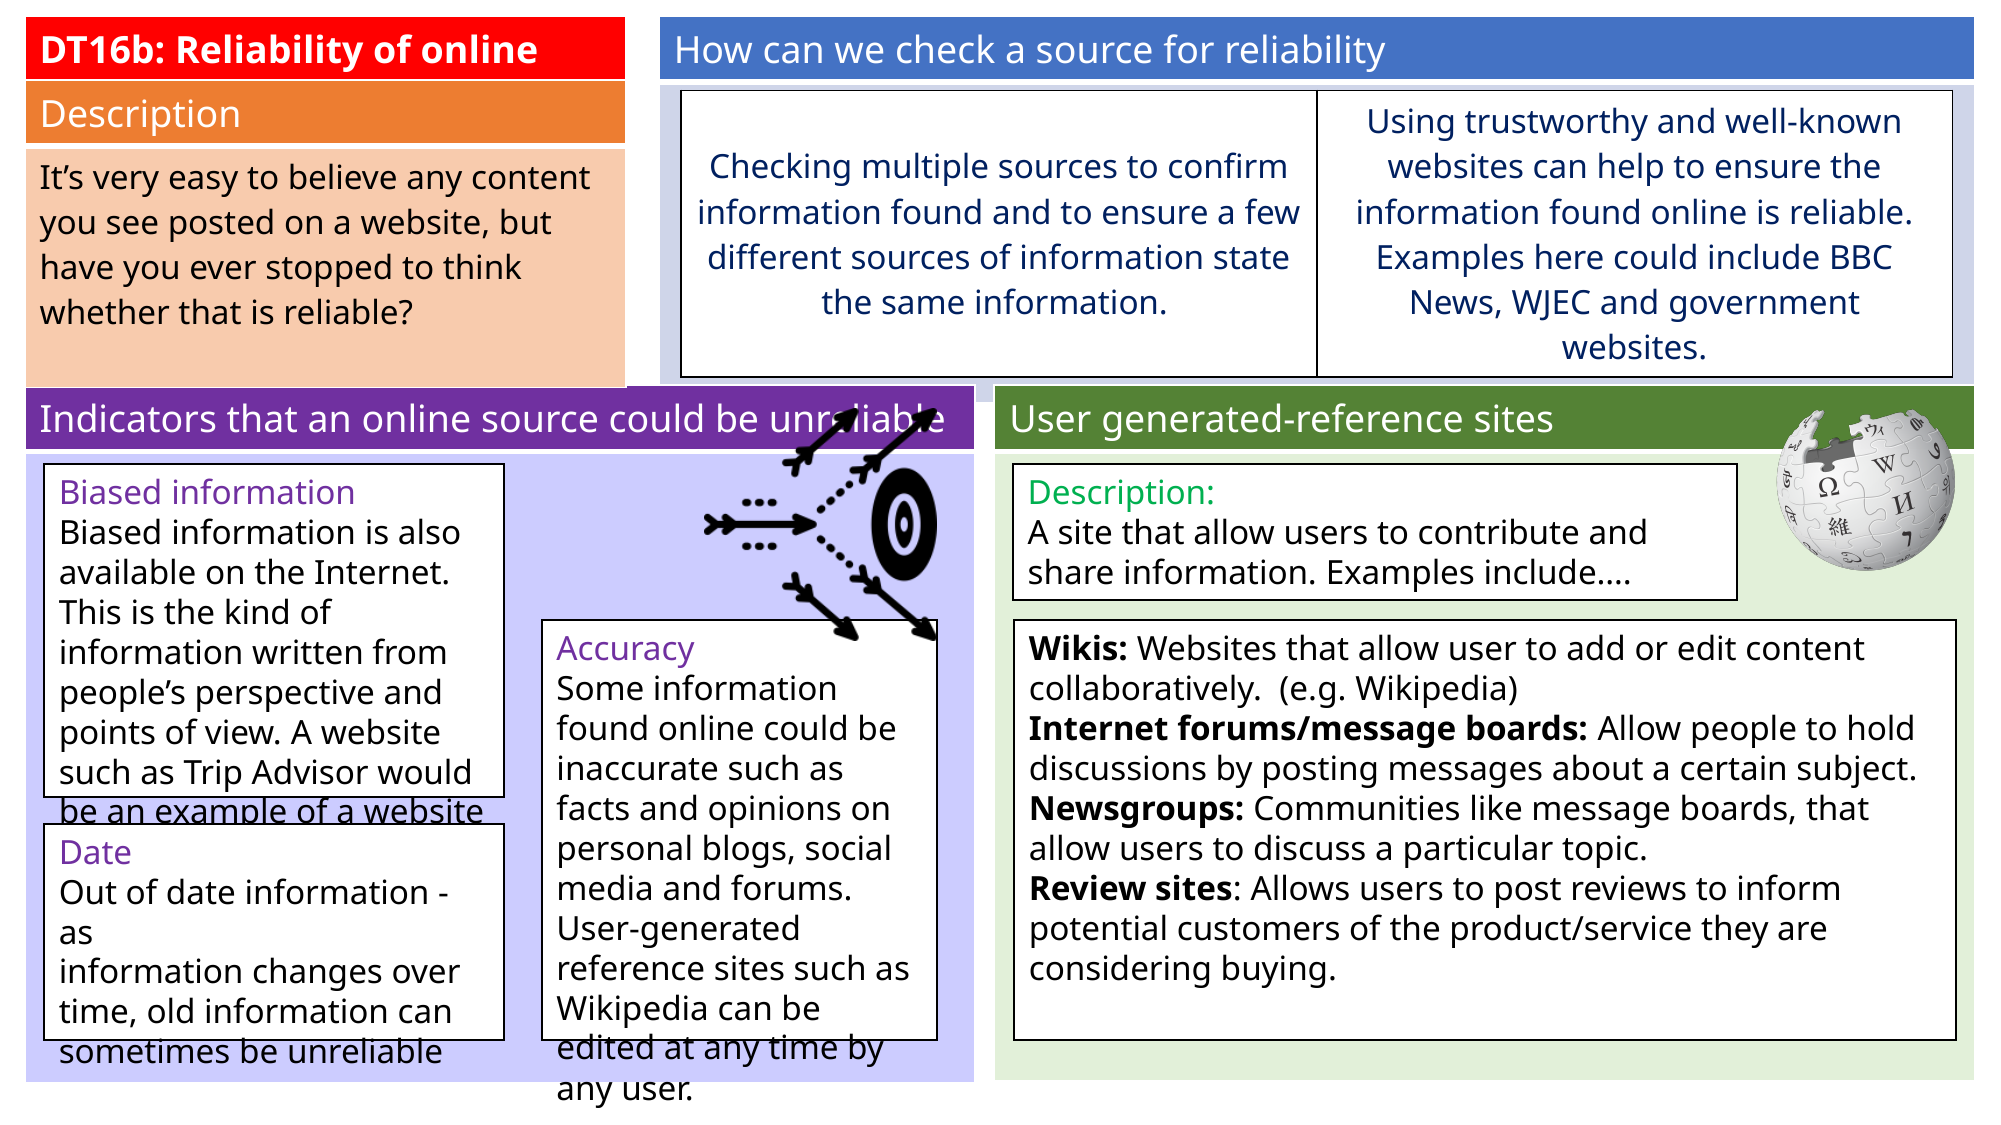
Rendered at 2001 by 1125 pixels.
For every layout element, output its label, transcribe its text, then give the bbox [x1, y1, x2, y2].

table_cell [26, 454, 974, 1082]
table_header DT16b: Reliability of online sources [26, 17, 625, 79]
table_header Description [26, 81, 625, 143]
table_header Checking multiple sources to confirm information found and to ensure a few different sources of information state the same information. [682, 91, 1316, 376]
table_cell It’s very easy to believe any content you see posted on a website, but have you ever stopped to think whether that is reliable? [26, 149, 625, 387]
table_header Indicators that an online source could be unreliable [26, 386, 974, 449]
text_box Date Out of date information - as information changes over time, old information can sometimes be unreliable [43, 823, 505, 1041]
picture [704, 408, 937, 641]
table_cell [995, 454, 1974, 1080]
table_header Using trustworthy and well-known websites can help to ensure the information found online is reliable. Examples here could include BBC News, WJEC and government websites. [1318, 91, 1952, 376]
text_box Wikis: Websites that allow user to add or edit content collaboratively. (e.g. Wikipedia) Internet forums/message boards: Allow people to hold discussions by posting messages about a certain subject. Newsgroups: Communities like message boards, that allow users to discuss a particular topic. Review sites: Allows users to post reviews to inform potential customers of the product/service they are considering buying. [1013, 619, 1957, 1041]
table_header User generated-reference sites [995, 386, 1974, 449]
text_box Description: A site that allow users to contribute and share information. Examples include…. [1012, 463, 1738, 601]
table_cell [660, 85, 1974, 402]
picture [1776, 408, 1956, 572]
table_header How can we check a source for reliability [660, 17, 1974, 79]
text_box Accuracy Some information found online could be inaccurate such as facts and opinions on personal blogs, social media and forums. User-generated reference sites such as Wikipedia can be edited at any time by any user. [541, 619, 938, 1041]
text_box Biased information Biased information is also available on the Internet. This is the kind of information written from people’s perspective and points of view. A website such as Trip Advisor would be an example of a website [43, 463, 505, 798]
